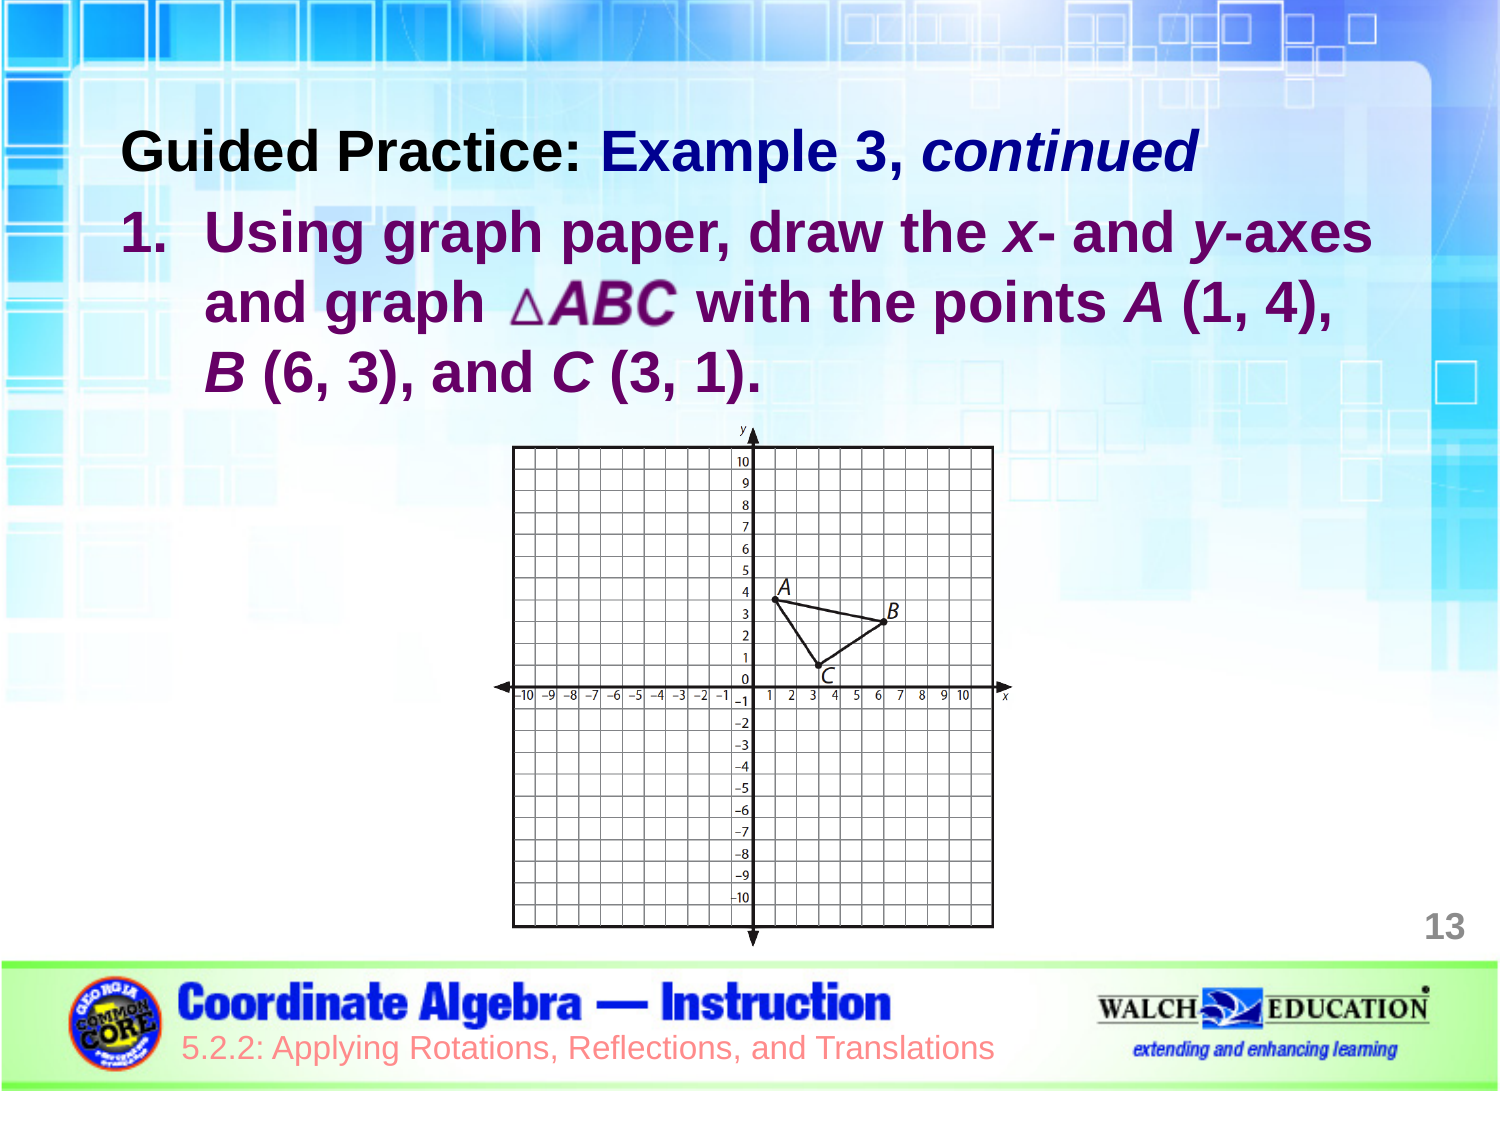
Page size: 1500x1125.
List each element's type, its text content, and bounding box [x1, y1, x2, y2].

picture [1, 0, 1500, 1091]
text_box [505, 274, 681, 331]
subtitle Guided Practice: Example 3, continued Using graph paper, draw the x- and y-axes and graph with the points A (1, 4), B (6, 3), and C (3, 1). [105, 105, 1394, 925]
footer 5.2.2: Applying Rotations, Reflections, and Translations [166, 1024, 1080, 1069]
slide_number 13 [1361, 901, 1481, 949]
